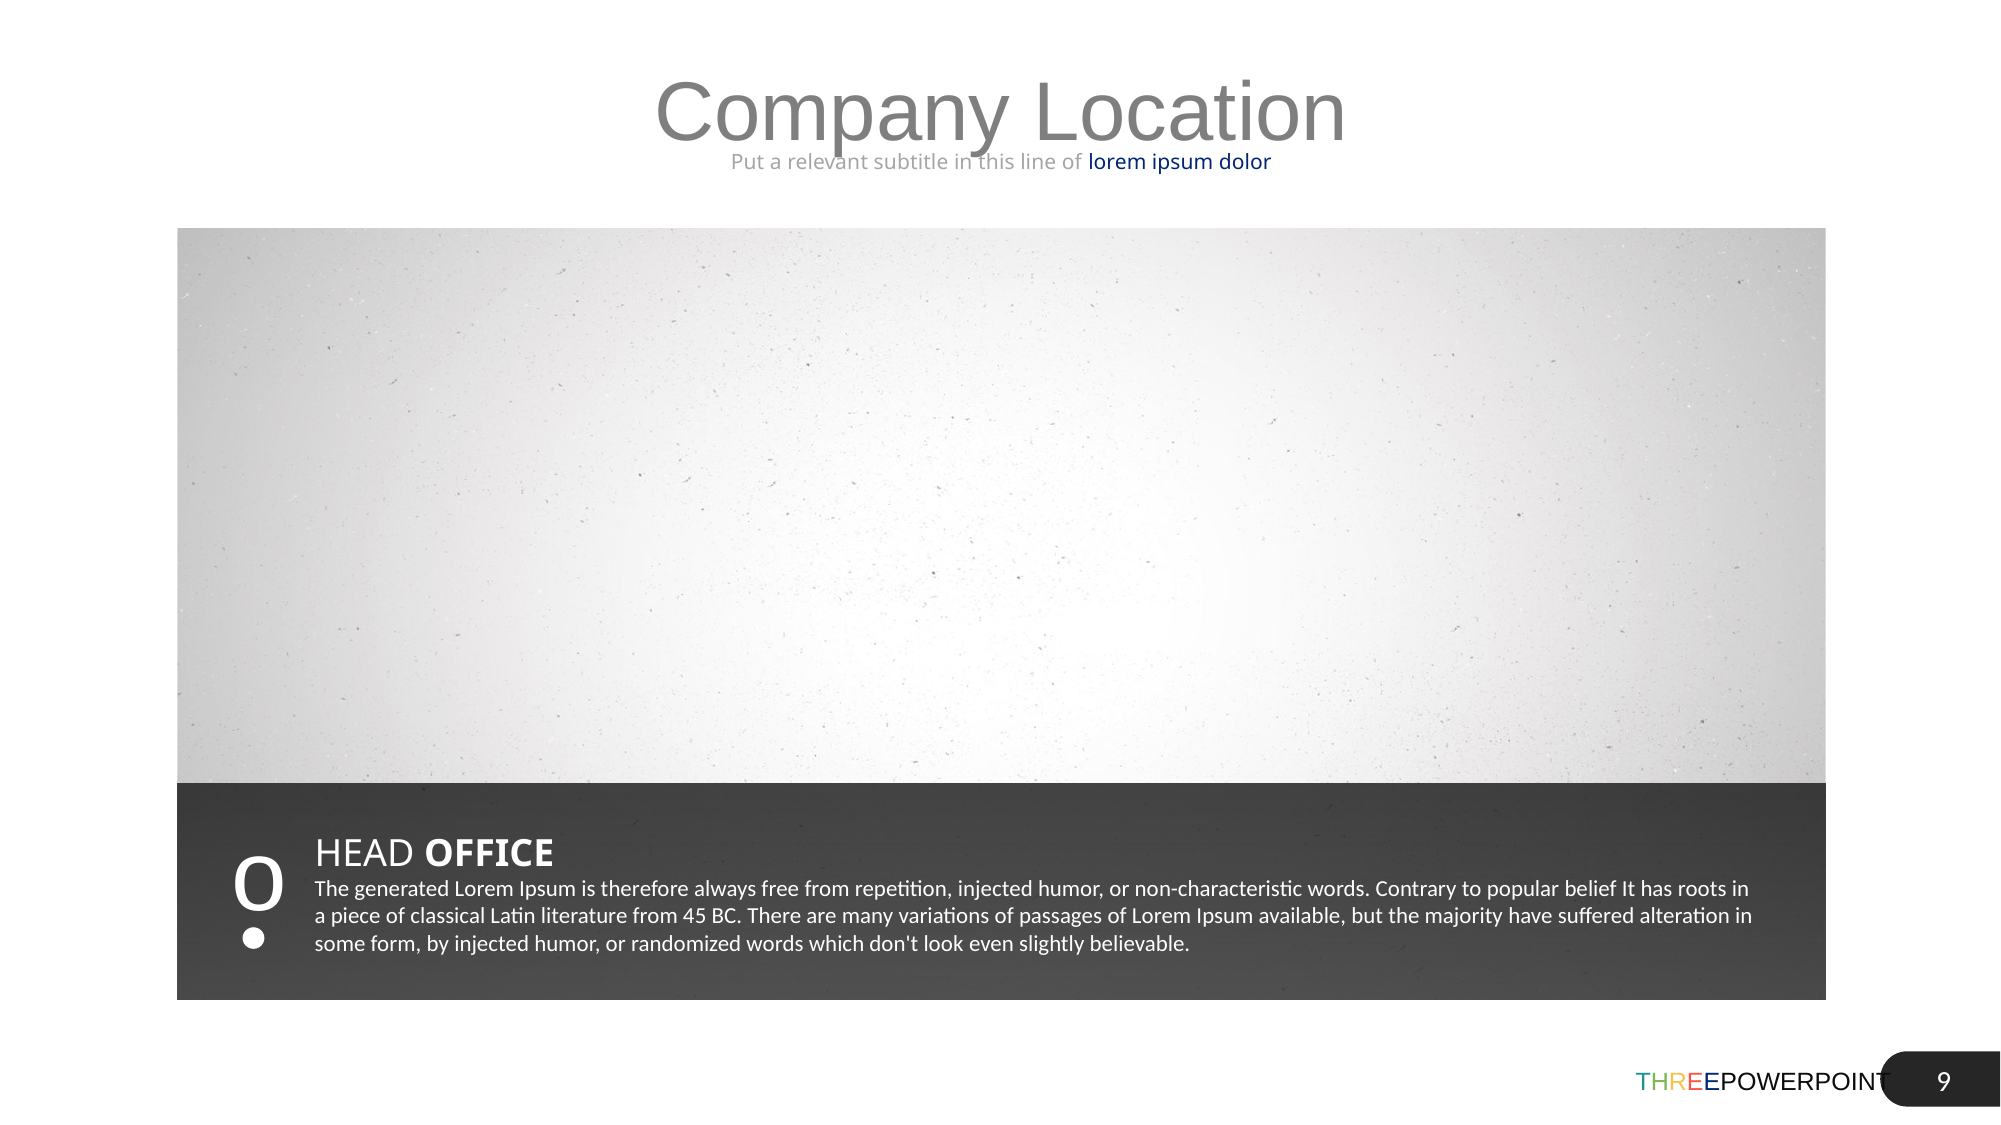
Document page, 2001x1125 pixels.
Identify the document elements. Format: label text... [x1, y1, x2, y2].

text_box Company Location [594, 0, 1409, 167]
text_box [216, 802, 292, 950]
text_box Put a relevant subtitle in this line of lorem ipsum dolor [713, 129, 1290, 193]
picture [177, 227, 1826, 1000]
text_box ‹#› [1913, 1055, 1974, 1106]
